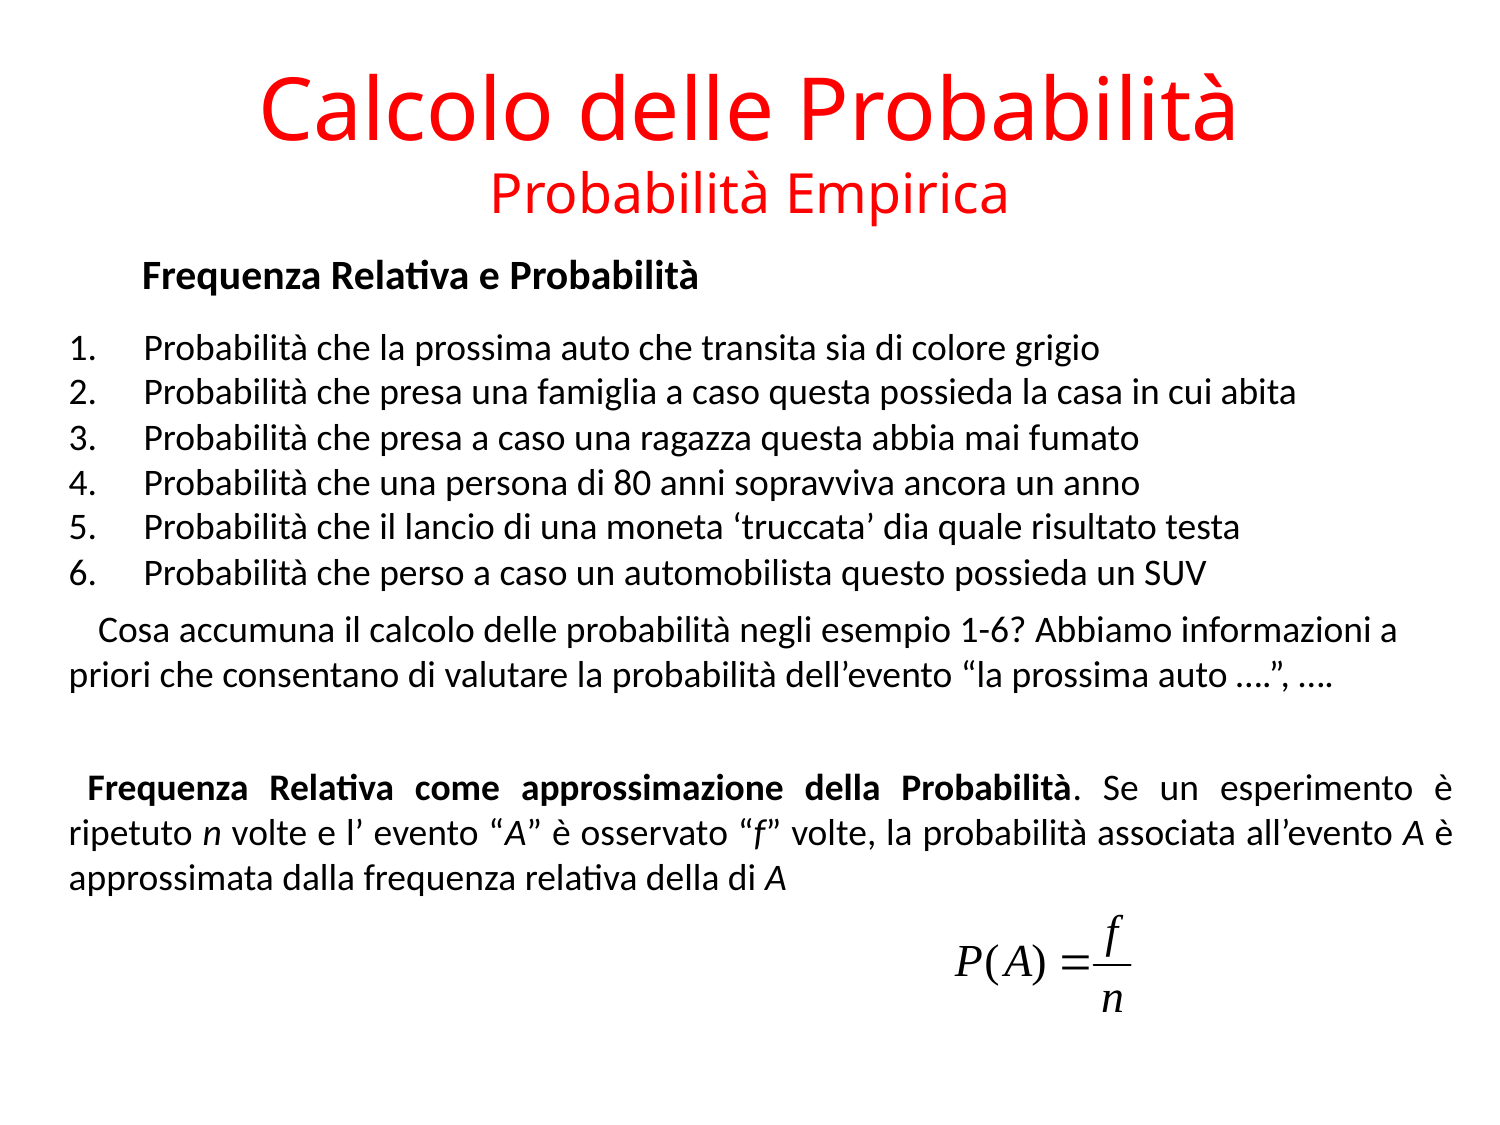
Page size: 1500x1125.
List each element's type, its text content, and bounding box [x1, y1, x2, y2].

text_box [53, 755, 1469, 1023]
title Calcolo delle Probabilità Probabilità Empirica [75, 45, 1425, 233]
text_box Frequenza Relativa e Probabilità Probabilità che la prossima auto che transita sia di colore grigio Probabilità che presa una famiglia a caso questa possieda la casa in cui abita Probabilità che presa a caso una ragazza questa abbia mai fumato Probabilità che una persona di 80 anni sopravviva ancora un anno Probabilità che il lancio di una moneta ‘truccata’ dia quale risultato testa Probabilità che perso a caso un automobilista questo possieda un SUV Cosa accumuna il calcolo delle probabilità negli esempio 1-6? Abbiamo informazioni a priori che consentano di valutare la probabilità dell’evento “la prossima auto ….”, …. [53, 240, 1469, 703]
